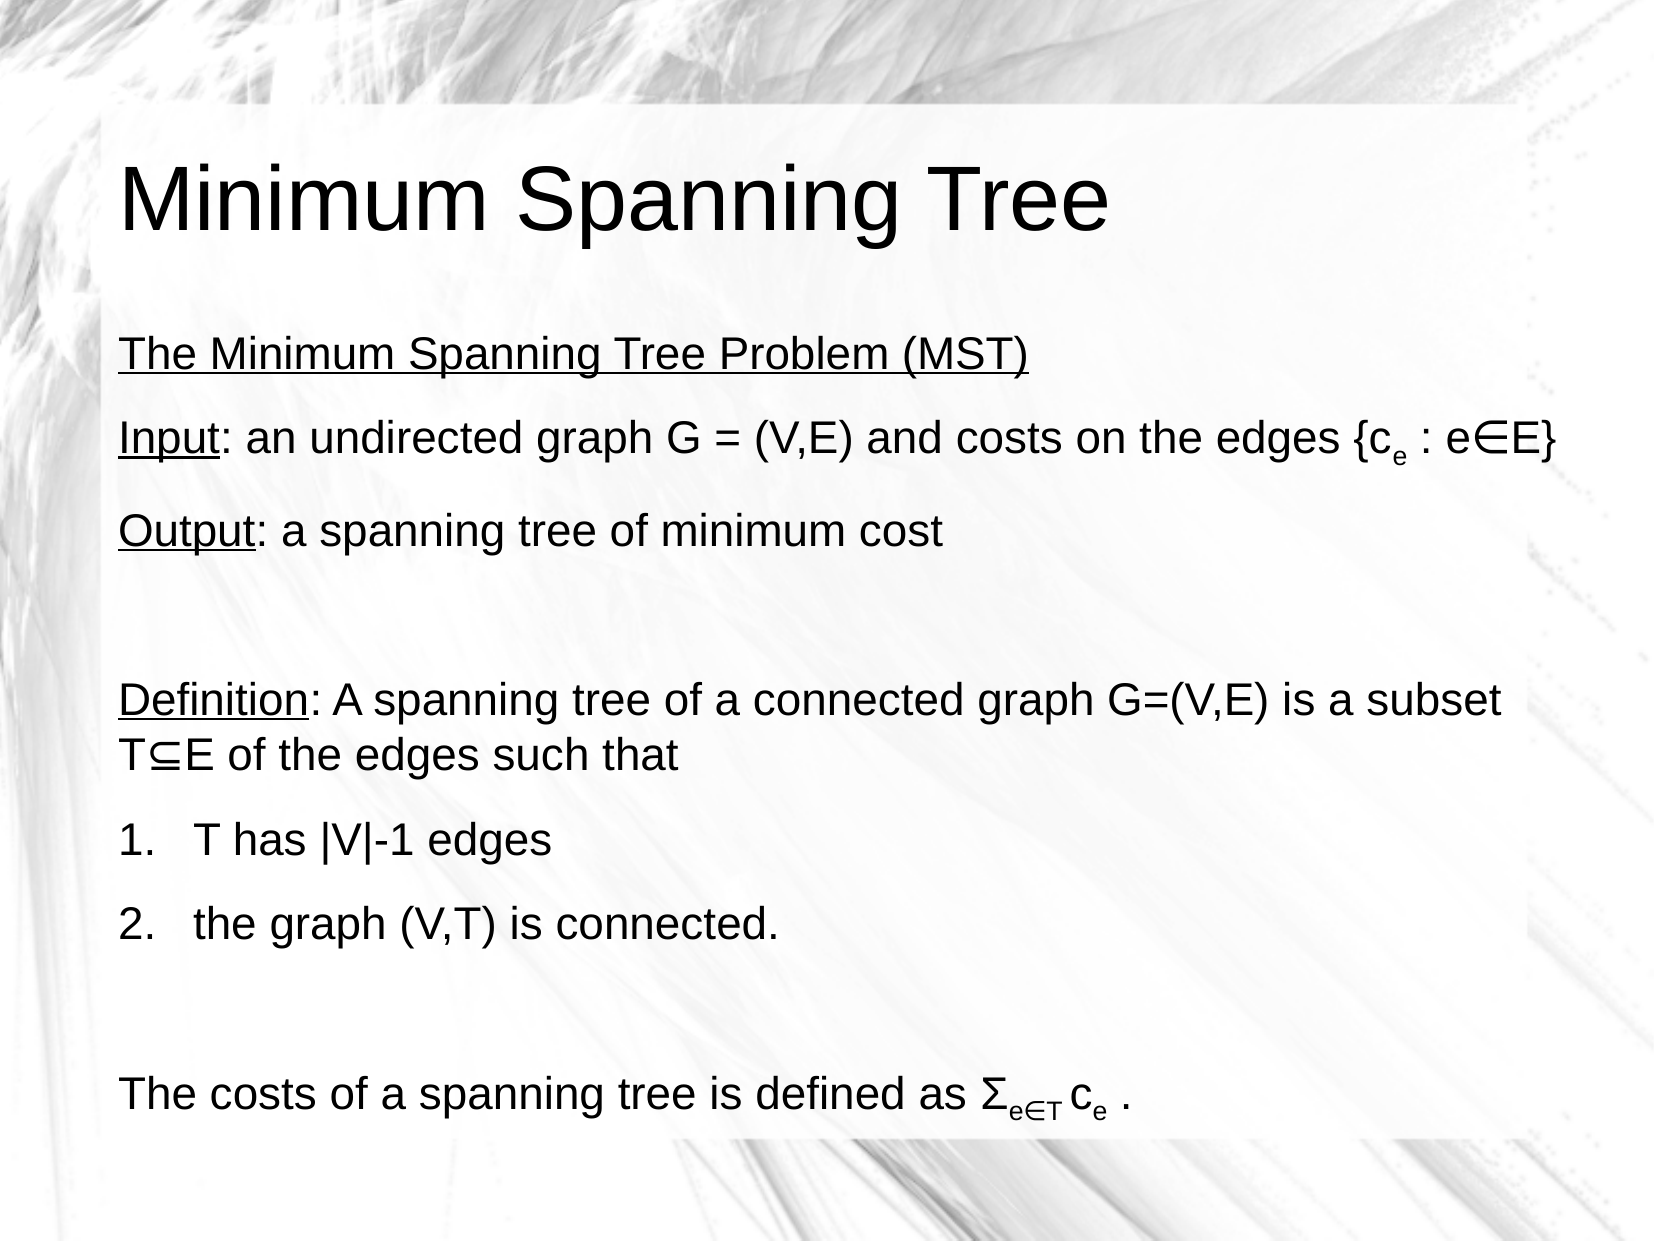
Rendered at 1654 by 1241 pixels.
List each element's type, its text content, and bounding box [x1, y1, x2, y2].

picture [0, 0, 1654, 1241]
title Minimum Spanning Tree [118, 93, 1506, 299]
list The Minimum Spanning Tree Problem (MST) Input: an undirected graph G = (V,E) and costs on the edges {ce : e∈E} Output: a spanning tree of minimum cost Definition: A spanning tree of a connected graph G=(V,E) is a subset T⊆E of the edges such that T has |V|-1 edges the graph (V,T) is connected. The costs of a spanning tree is defined as Σe∈T ce . [118, 319, 1571, 1109]
